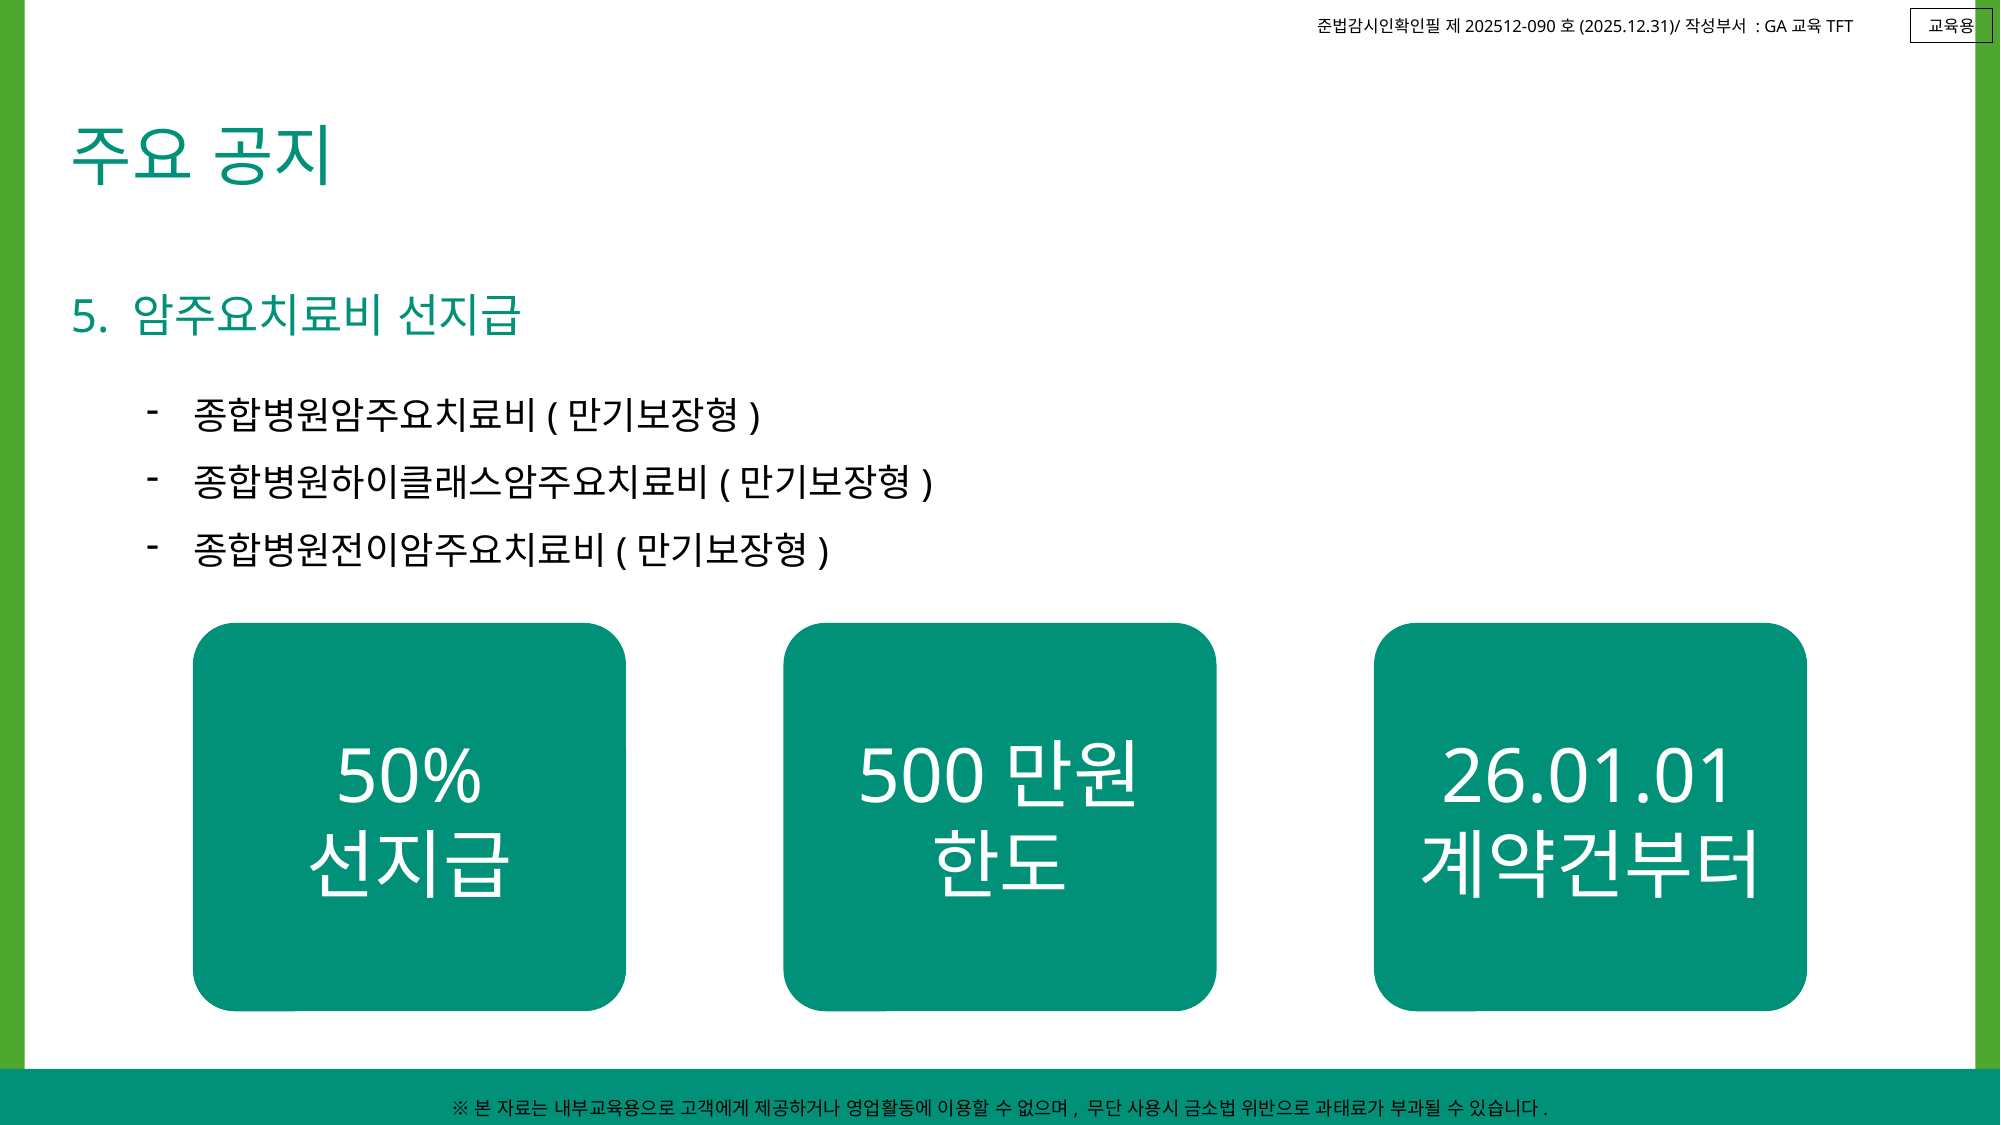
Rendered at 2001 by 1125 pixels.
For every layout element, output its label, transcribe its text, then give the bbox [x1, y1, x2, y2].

text_box 교육용 [1910, 8, 1993, 43]
text_box 50% 선지급 [191, 621, 628, 1013]
text_box 종합병원암주요치료비(만기보장형) 종합병원하이클래스암주요치료비(만기보장형) 종합병원전이암주요치료비(만기보장형) [131, 361, 1083, 580]
text_box 5. 암주요치료비 선지급 [70, 286, 1327, 342]
text_box [0, 0, 26, 1067]
text_box 500만원 한도 [781, 621, 1219, 1013]
text_box 26.01.01 계약건부터 [1372, 621, 1809, 1013]
text_box [0, 1067, 2000, 1125]
text_box 주요 공지 [70, 113, 433, 195]
text_box ※본 자료는 내부교육용으로 고객에게 제공하거나 영업활동에 이용할 수 없으며, 무단 사용시 금소법 위반으로 과태료가 부과될 수 있습니다. [373, 1088, 1627, 1125]
text_box [1974, 0, 2000, 1067]
